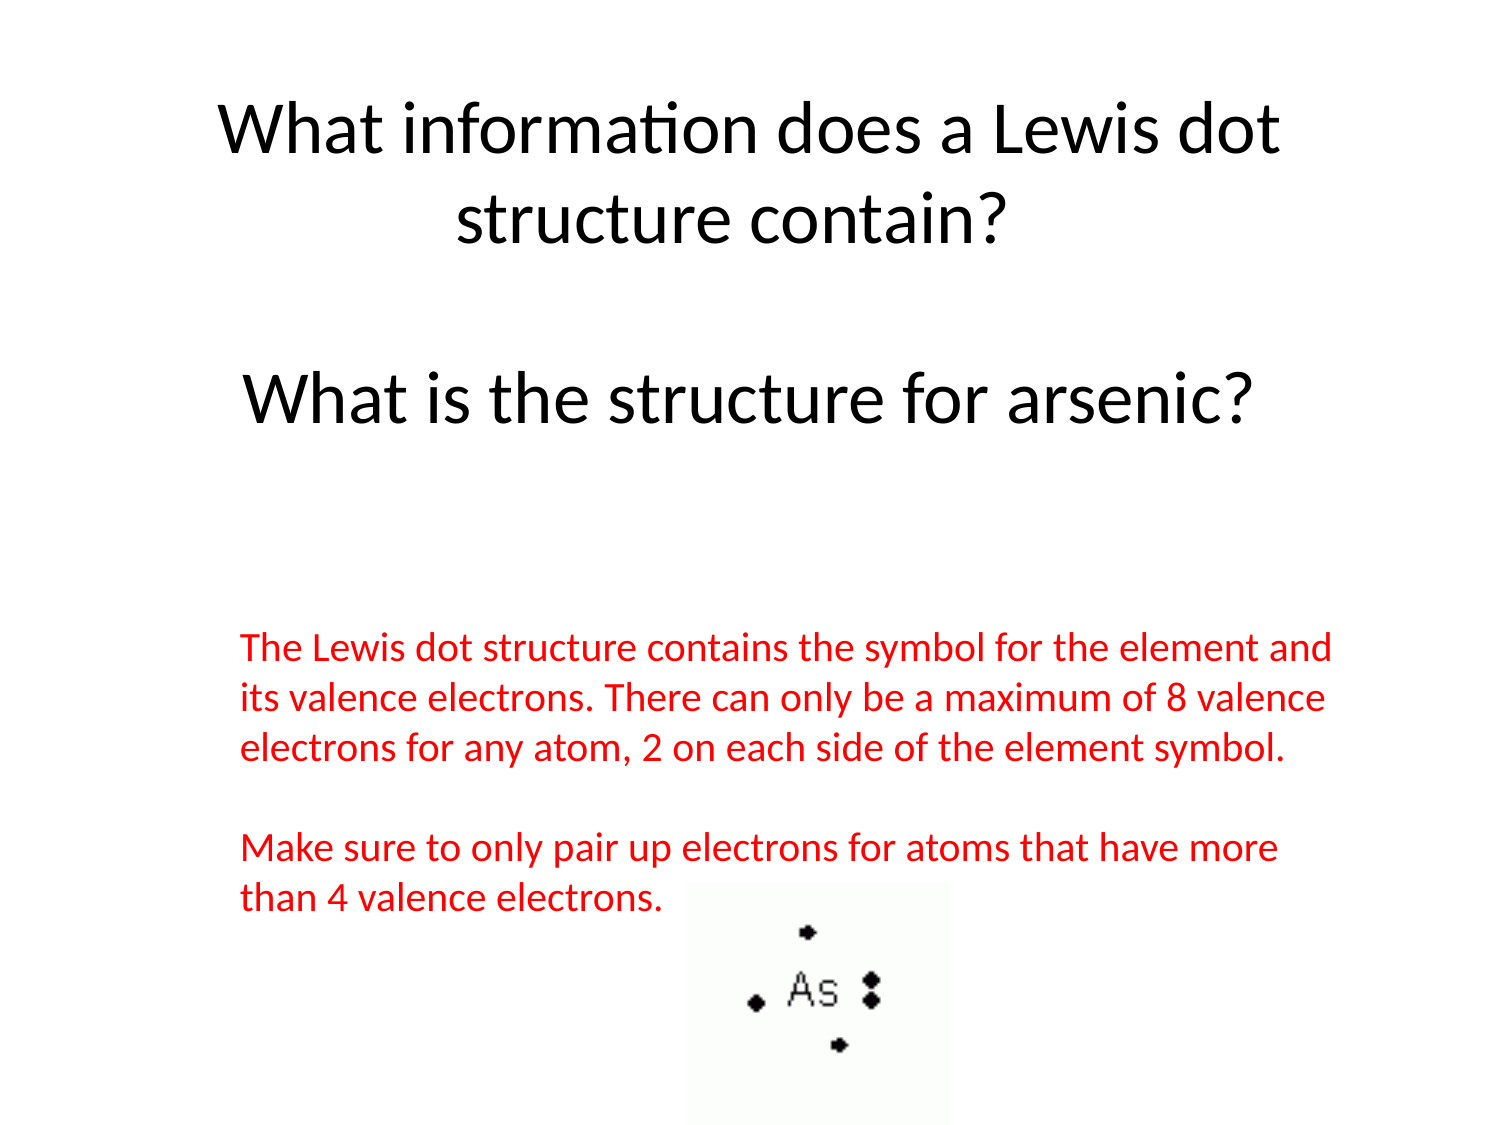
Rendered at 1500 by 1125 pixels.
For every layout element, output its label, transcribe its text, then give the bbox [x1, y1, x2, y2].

picture [687, 883, 951, 1125]
text_box The Lewis dot structure contains the symbol for the element and its valence electrons. There can only be a maximum of 8 valence electrons for any atom, 2 on each side of the element symbol. Make sure to only pair up electrons for atoms that have more than 4 valence electrons. [224, 612, 1363, 928]
title What information does a Lewis dot structure contain? What is the structure for arsenic? [75, 62, 1425, 455]
